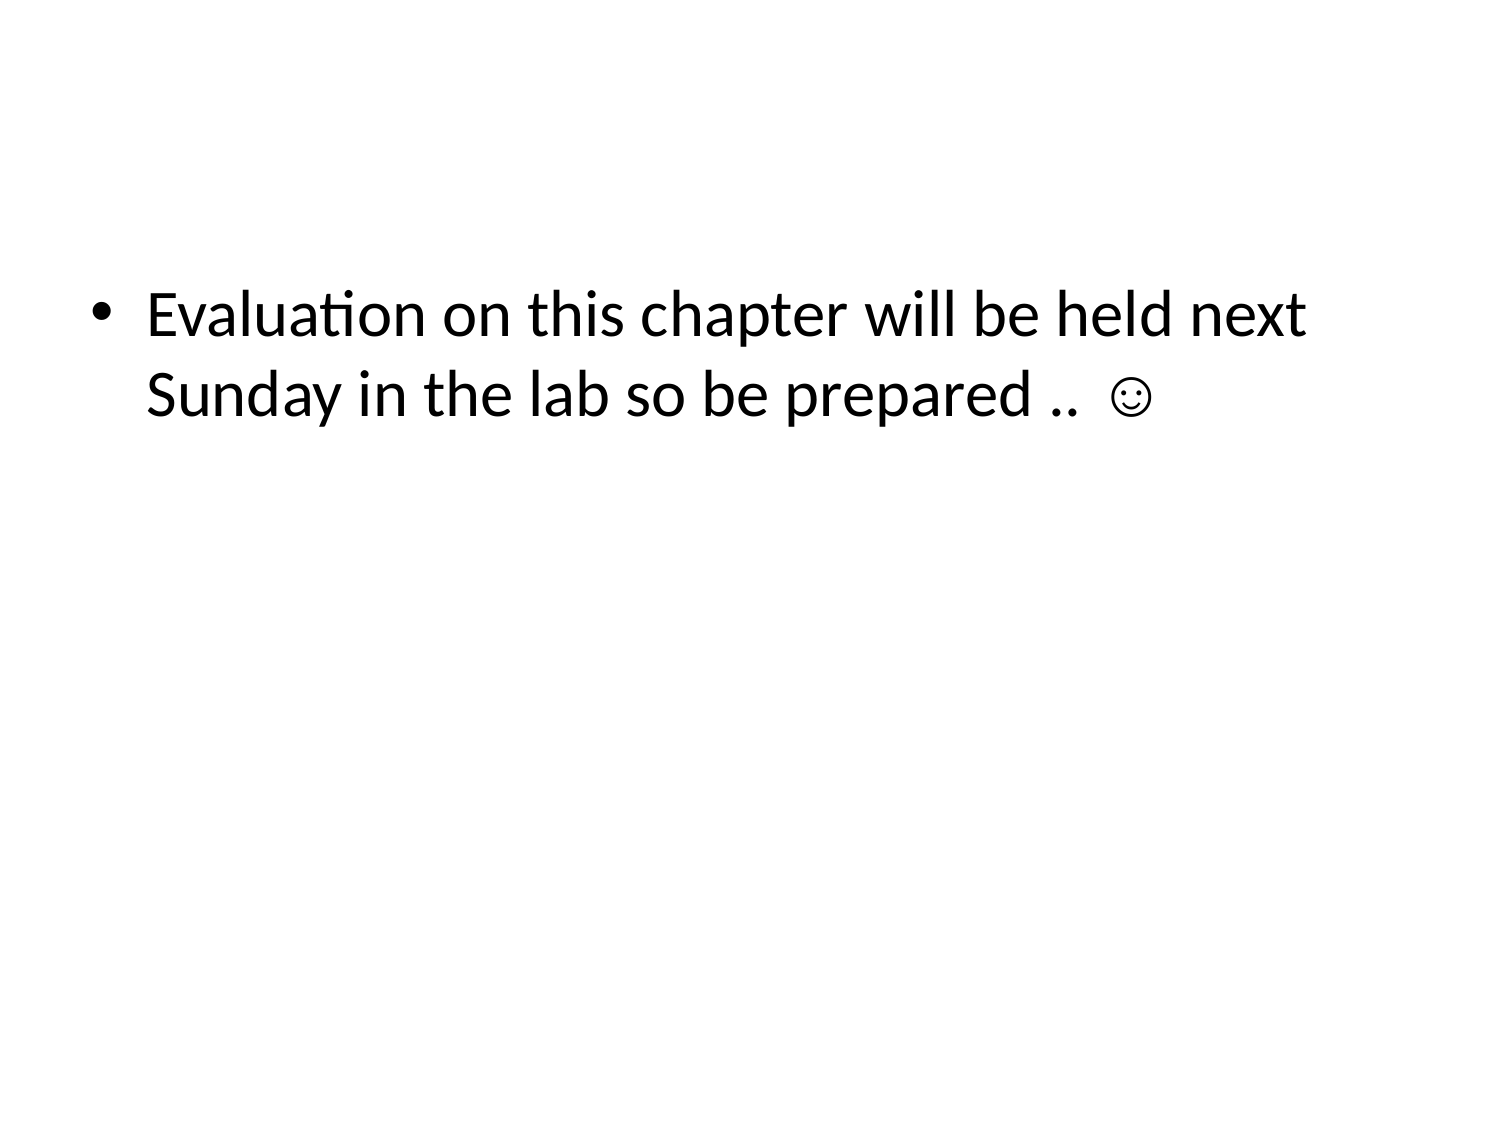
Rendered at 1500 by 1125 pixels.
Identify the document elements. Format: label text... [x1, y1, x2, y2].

list Evaluation on this chapter will be held next Sunday in the lab so be prepared .. ☺ [75, 262, 1425, 1005]
